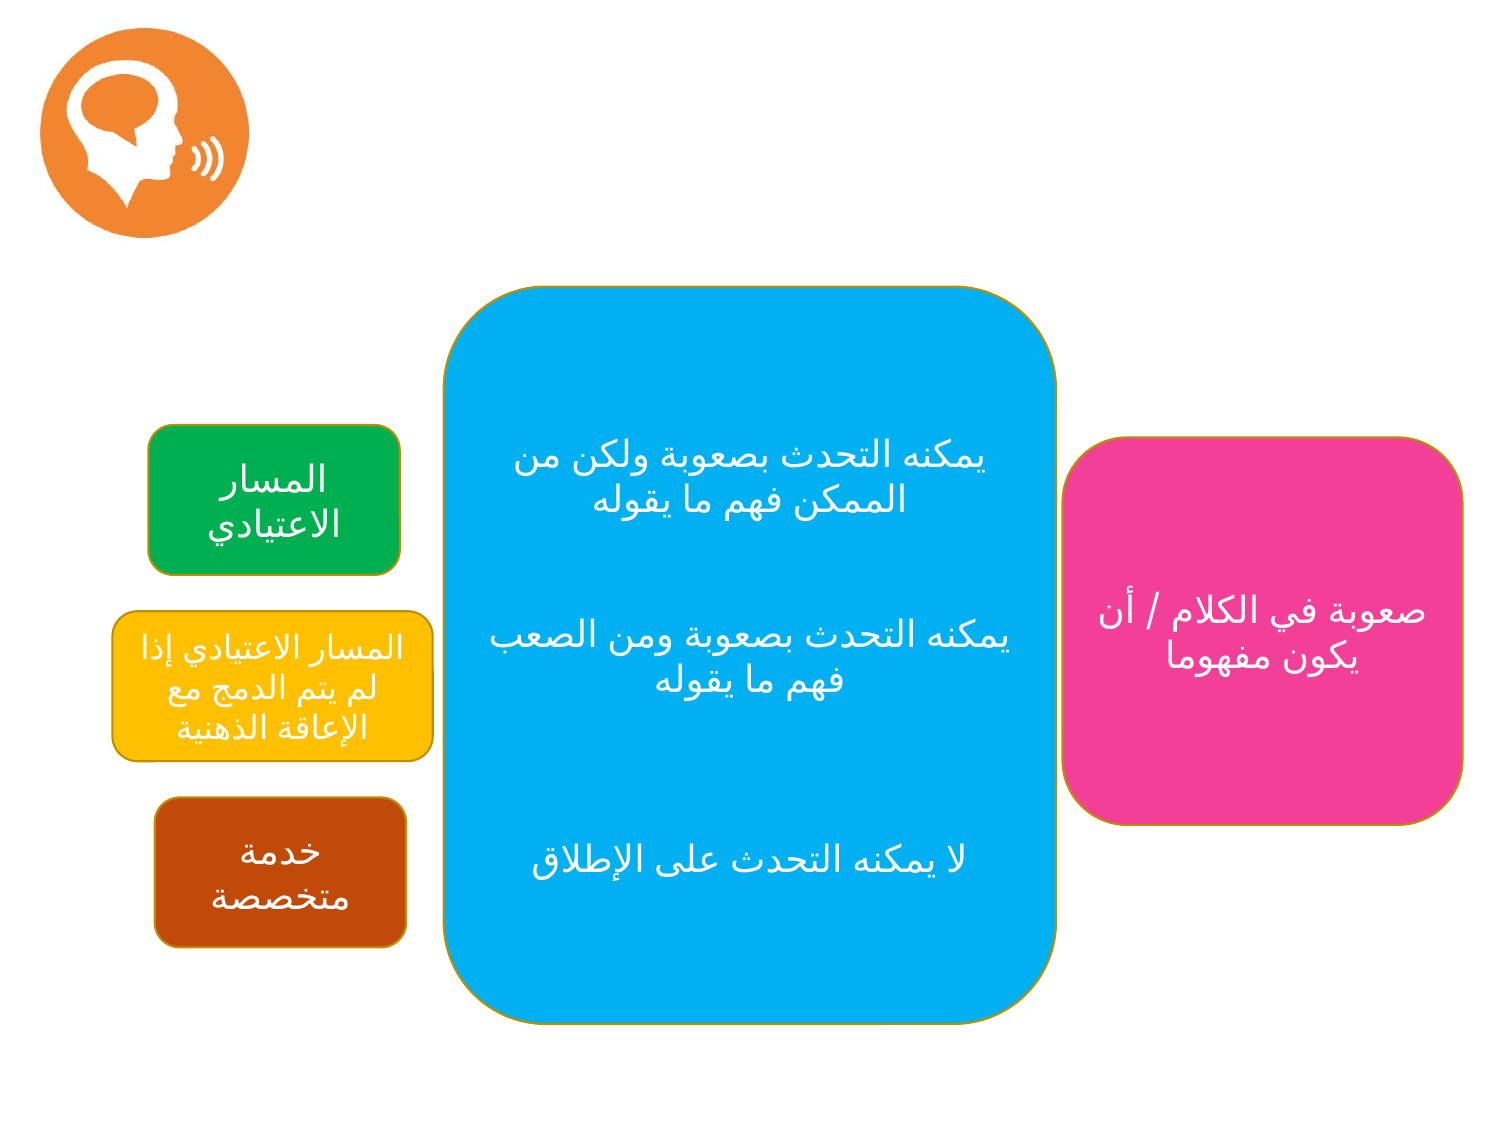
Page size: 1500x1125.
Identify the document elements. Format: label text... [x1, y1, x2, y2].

text_box صعوبة في الكلام / أن يكون مفهوما [1061, 436, 1464, 826]
picture [0, 24, 288, 241]
text_box خدمة متخصصة [153, 796, 408, 949]
text_box المسار الاعتيادي [147, 423, 401, 576]
text_box يمكنه التحدث بصعوبة ولكن من الممكن فهم ما يقوله يمكنه التحدث بصعوبة ومن الصعب فهم ما يقوله لا يمكنه التحدث على الإطلاق [442, 285, 1058, 1026]
text_box المسار الاعتيادي إذا لم يتم الدمج مع الإعاقة الذهنية [111, 610, 434, 763]
